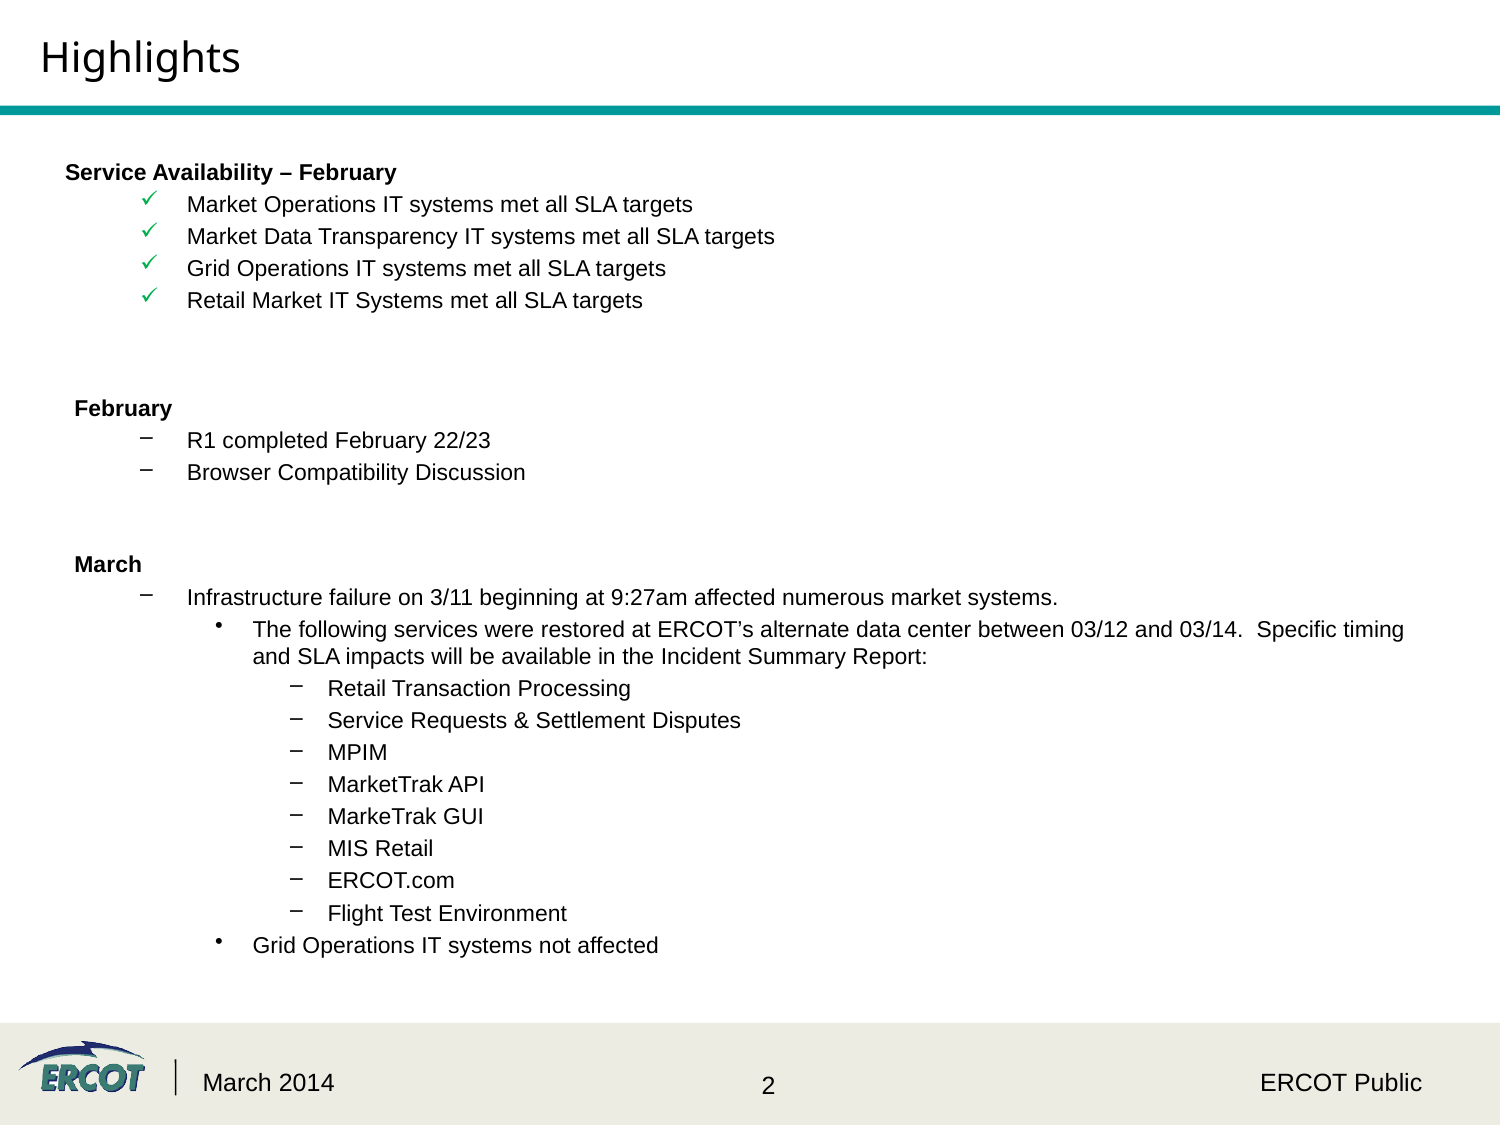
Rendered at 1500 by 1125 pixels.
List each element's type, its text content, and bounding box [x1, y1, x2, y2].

title Highlights [24, 0, 1450, 113]
picture [10, 1031, 151, 1111]
footer ERCOT Public [1024, 1059, 1438, 1125]
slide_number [187, 1059, 538, 1125]
list Service Availability – February Market Operations IT systems met all SLA targets Market Data Transparency IT systems met all SLA targets Grid Operations IT systems met all SLA targets Retail Market IT Systems met all SLA targets February R1 completed February 22/23 Browser Compatibility Discussion March Infrastructure failure on 3/11 beginning at 9:27am affected numerous market systems. The following services were restored at ERCOT’s alternate data center between 03/12 and 03/14. Specific timing and SLA impacts will be available in the Incident Summary Report: Retail Transaction Processing Service Requests & Settlement Disputes MPIM MarketTrak API MarkeTrak GUI MIS Retail ERCOT.com Flight Test Environment Grid Operations IT systems not affected [50, 149, 1438, 1038]
